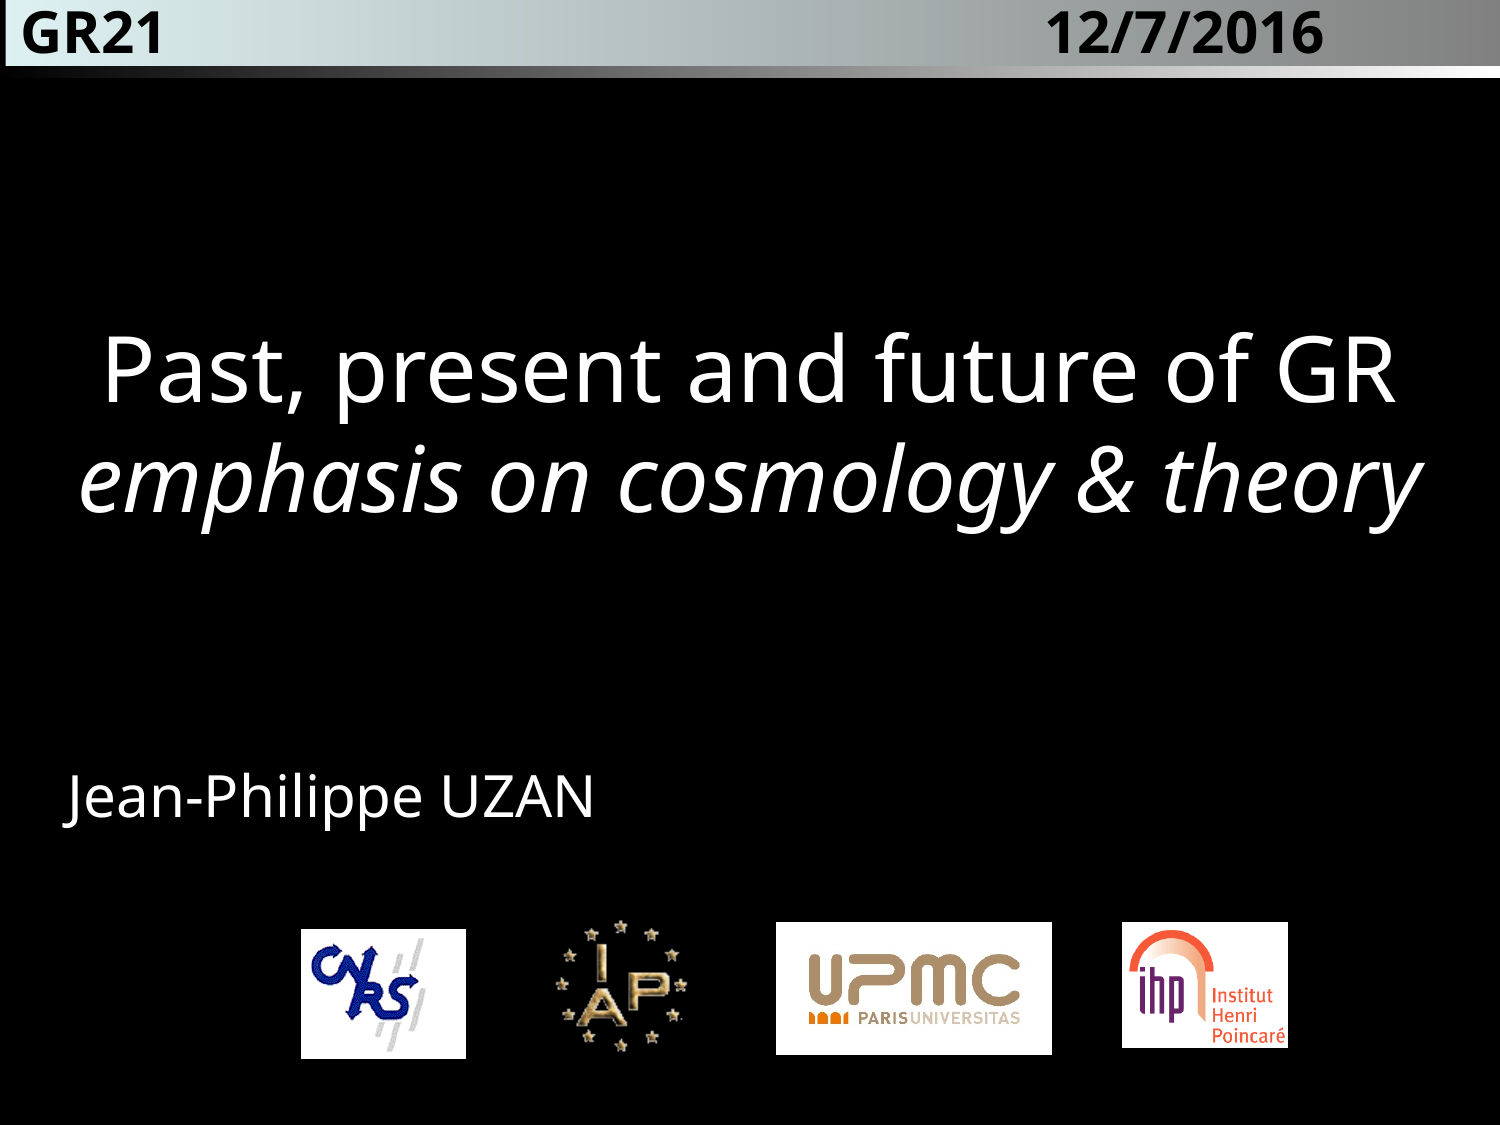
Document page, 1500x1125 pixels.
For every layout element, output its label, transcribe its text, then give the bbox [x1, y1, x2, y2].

picture [300, 929, 467, 1060]
picture [550, 916, 692, 1058]
text_box GR21 12/7/2016 [5, 0, 1500, 66]
picture [1122, 922, 1288, 1048]
text_box Jean-Philippe UZAN [52, 751, 612, 837]
title Past, present and future of GR emphasis on cosmology & theory [0, 299, 1500, 542]
picture [775, 922, 1052, 1055]
text_box [0, 66, 1500, 78]
